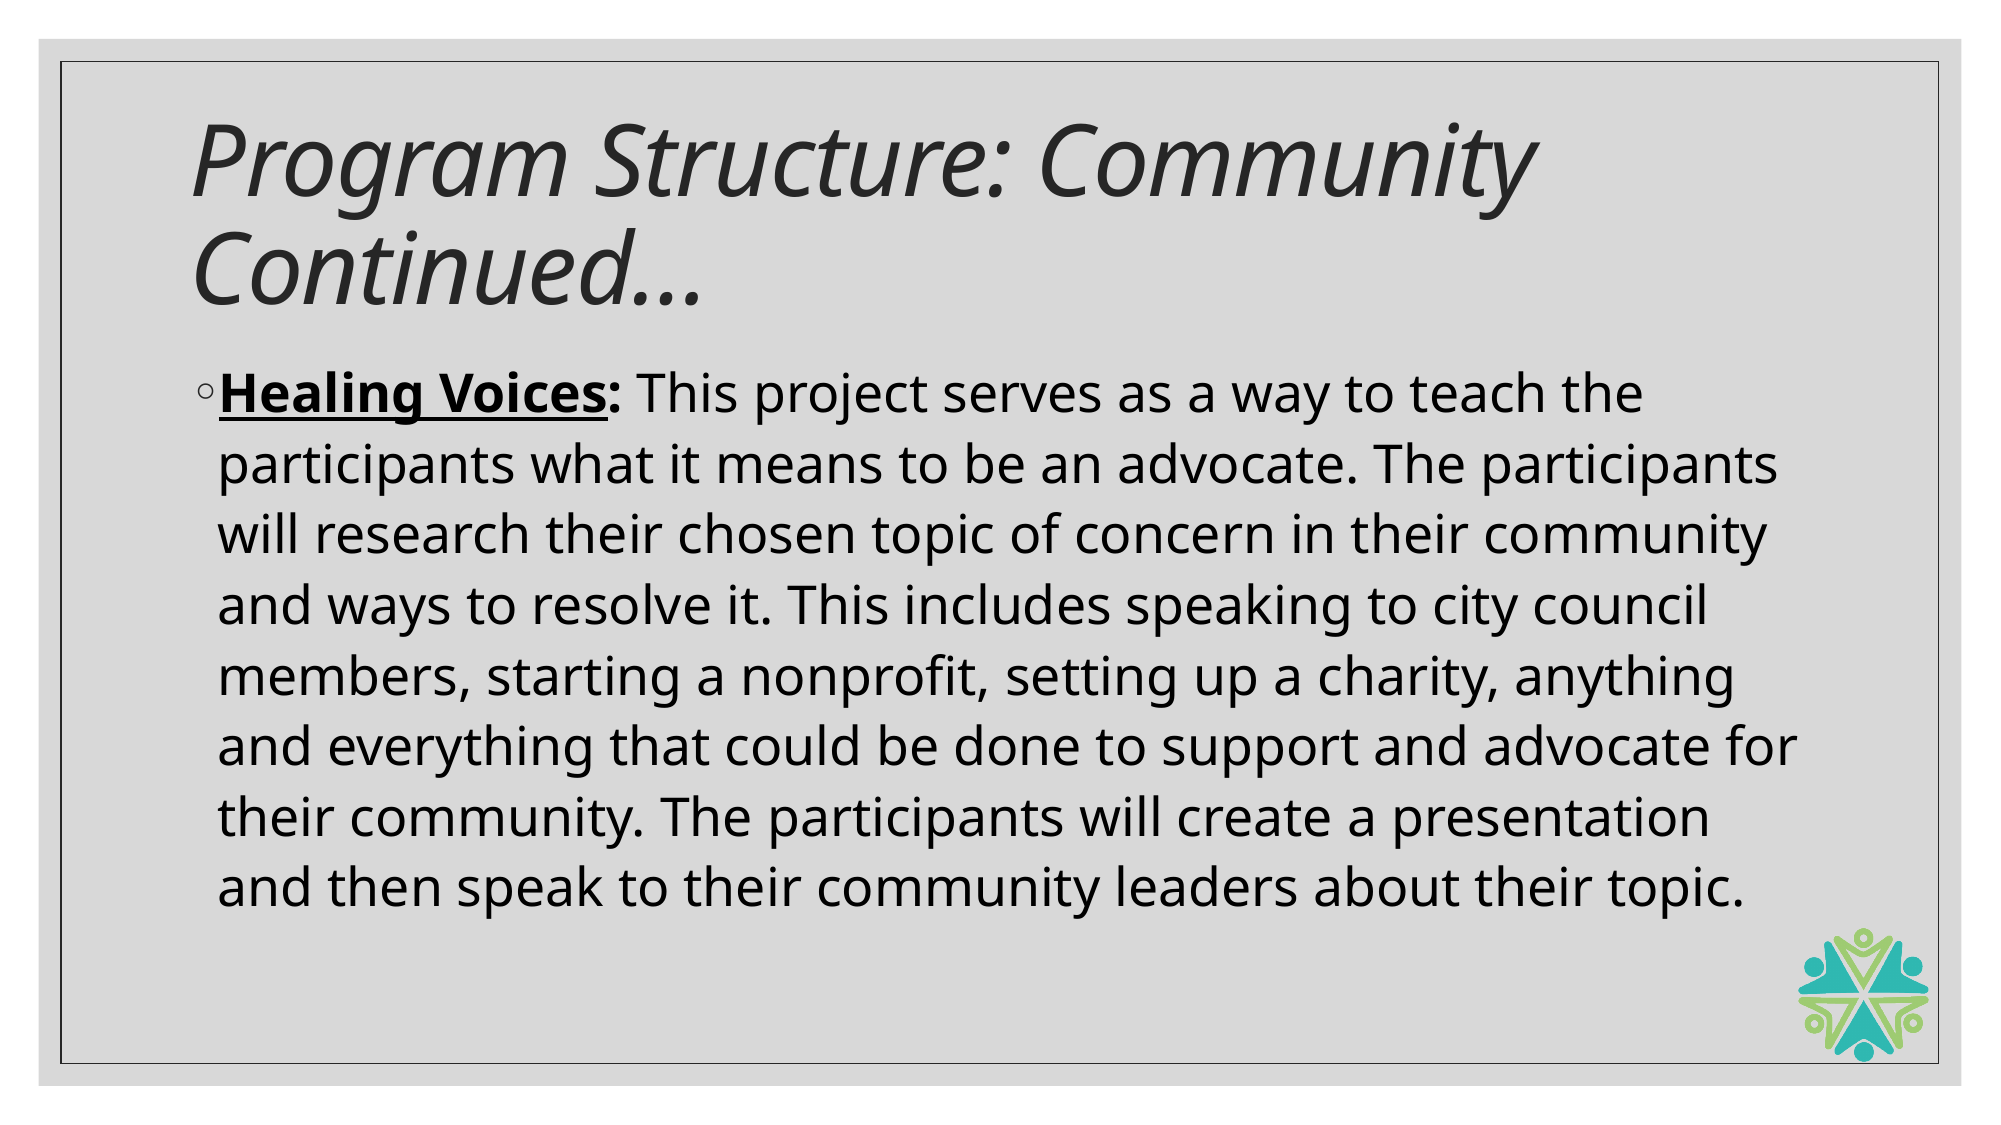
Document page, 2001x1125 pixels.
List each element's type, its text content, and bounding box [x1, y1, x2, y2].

picture [1798, 928, 1929, 1062]
title Program Structure: Community Continued… [174, 105, 1825, 331]
list Healing Voices: This project serves as a way to teach the participants what it means to be an advocate. The participants will research their chosen topic of concern in their community and ways to resolve it. This includes speaking to city council members, starting a nonprofit, setting up a charity, anything and everything that could be done to support and advocate for their community. The participants will create a presentation and then speak to their community leaders about their topic. [174, 345, 1825, 977]
